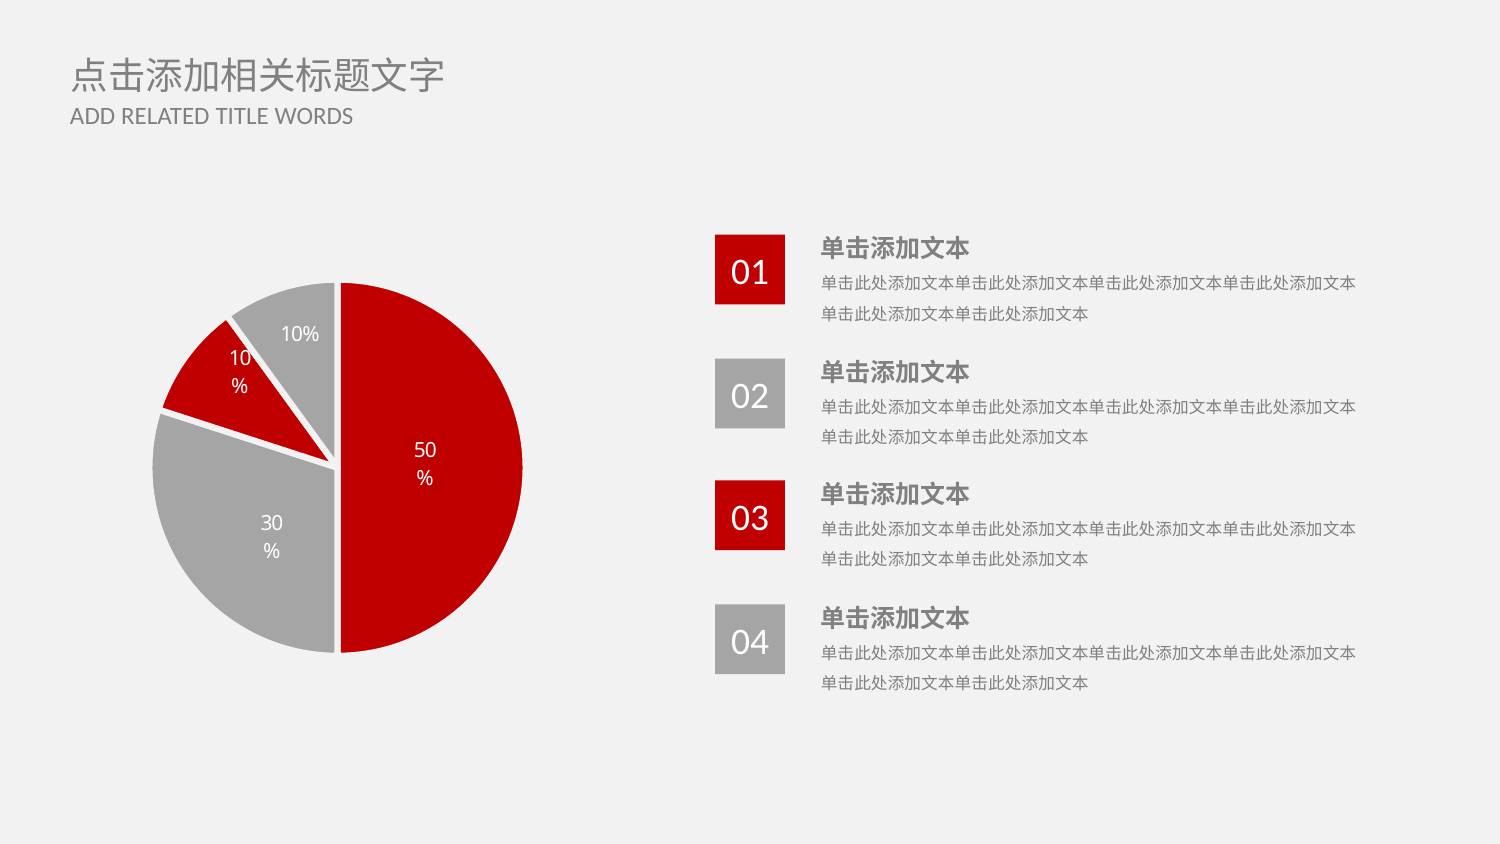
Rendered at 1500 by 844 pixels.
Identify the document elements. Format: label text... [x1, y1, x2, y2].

text_box 04 [713, 602, 787, 676]
text_box 03 [713, 478, 787, 552]
text_box 01 [713, 233, 787, 306]
text_box 点击添加相关标题文字 [54, 43, 462, 105]
text_box 单击添加文本 单击此处添加文本单击此处添加文本单击此处添加文本单击此处添加文本 单击此处添加文本单击此处添加文本 [820, 472, 1388, 570]
text_box 02 [713, 356, 787, 430]
text_box 单击添加文本 单击此处添加文本单击此处添加文本单击此处添加文本单击此处添加文本 单击此处添加文本单击此处添加文本 [820, 350, 1388, 448]
text_box ADD RELATED TITLE WORDS [54, 91, 371, 138]
text_box 单击添加文本 单击此处添加文本单击此处添加文本单击此处添加文本单击此处添加文本 单击此处添加文本单击此处添加文本 [820, 596, 1388, 694]
text_box 单击添加文本 单击此处添加文本单击此处添加文本单击此处添加文本单击此处添加文本 单击此处添加文本单击此处添加文本 [820, 227, 1388, 350]
chart [111, 229, 584, 674]
